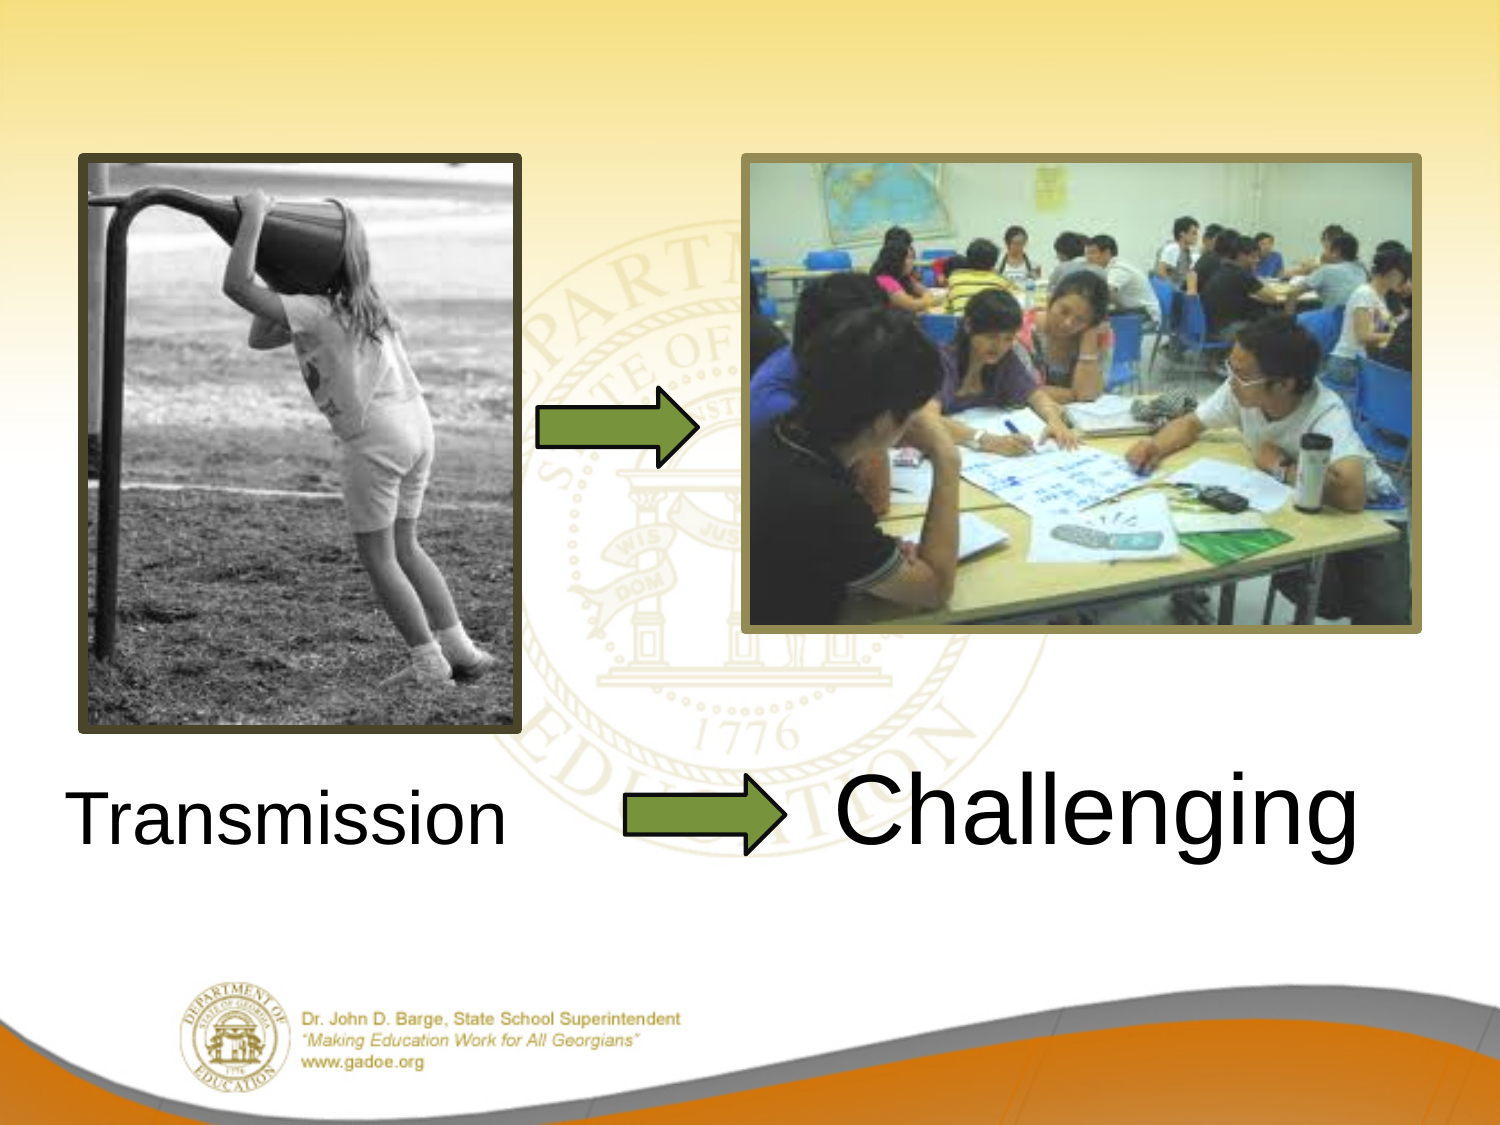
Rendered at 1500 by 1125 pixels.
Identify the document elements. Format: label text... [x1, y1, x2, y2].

picture [0, 0, 1500, 1125]
text_box Transmission Challenging [50, 62, 1450, 873]
text_box [535, 385, 701, 469]
text_box [622, 772, 788, 857]
